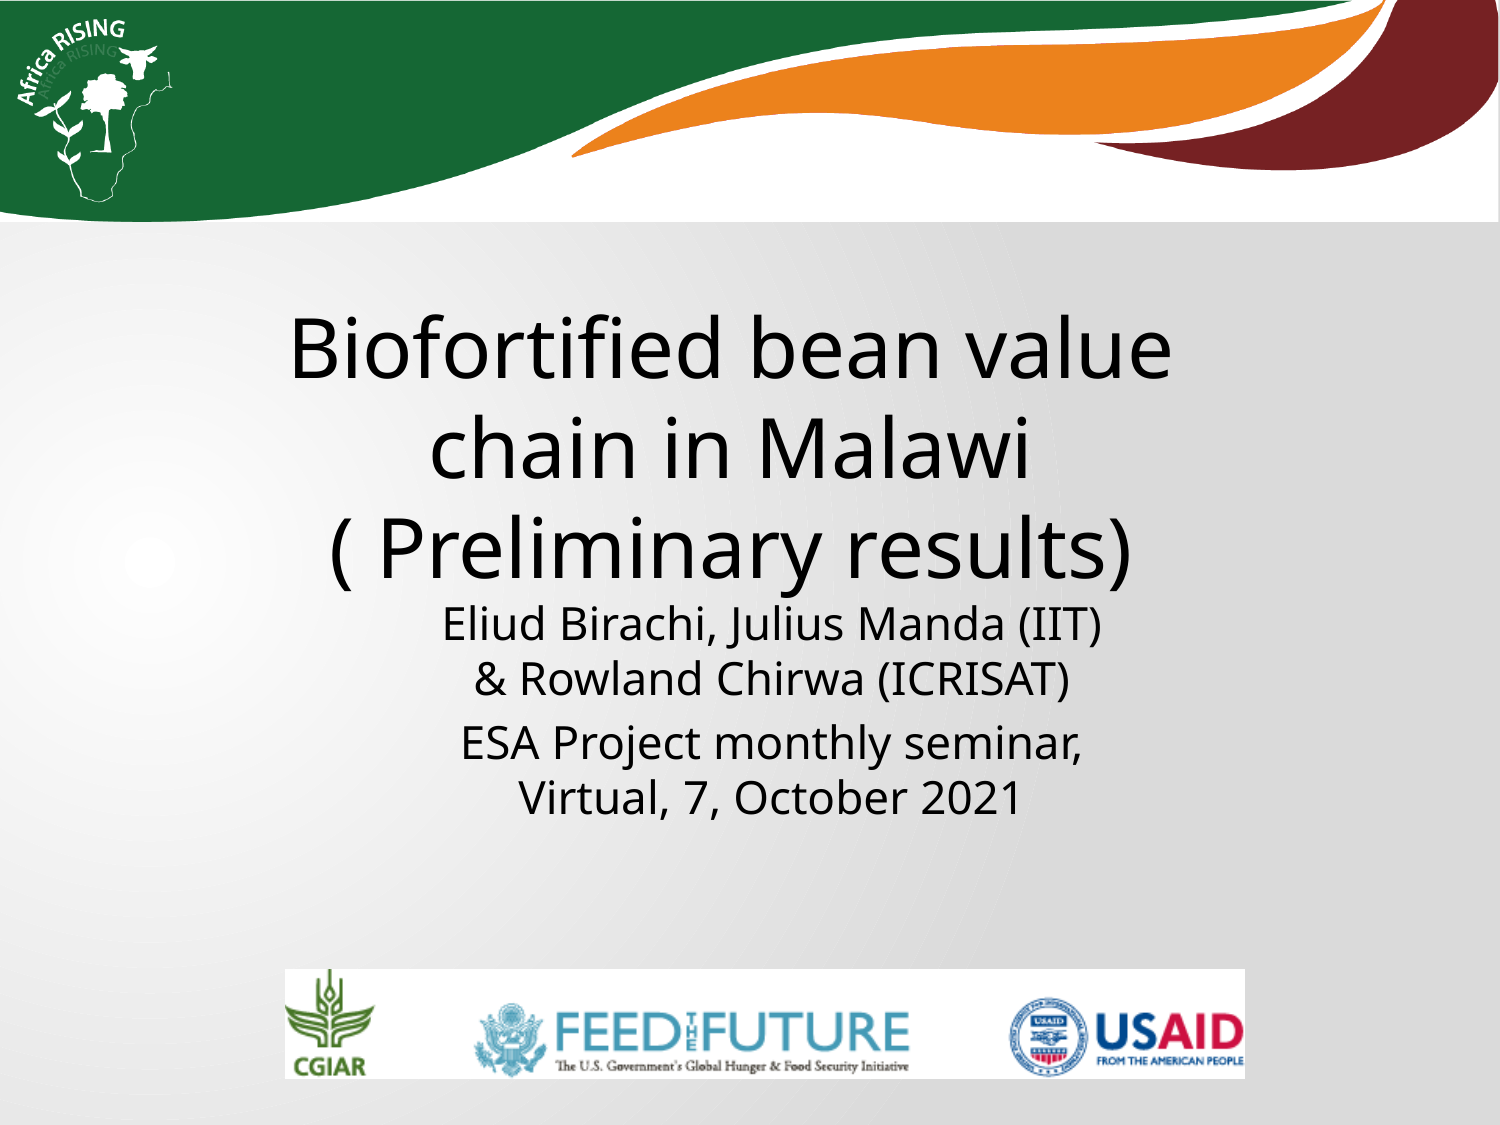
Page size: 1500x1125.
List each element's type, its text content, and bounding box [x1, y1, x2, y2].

picture [0, 0, 1499, 222]
picture [285, 969, 1245, 1079]
list Biofortified bean value chain in Malawi ( Preliminary results) [137, 287, 1307, 475]
list Eliud Birachi, Julius Manda (IIT) & Rowland Chirwa (ICRISAT) ESA Project monthly seminar, Virtual, 7, October 2021 [387, 587, 1138, 788]
